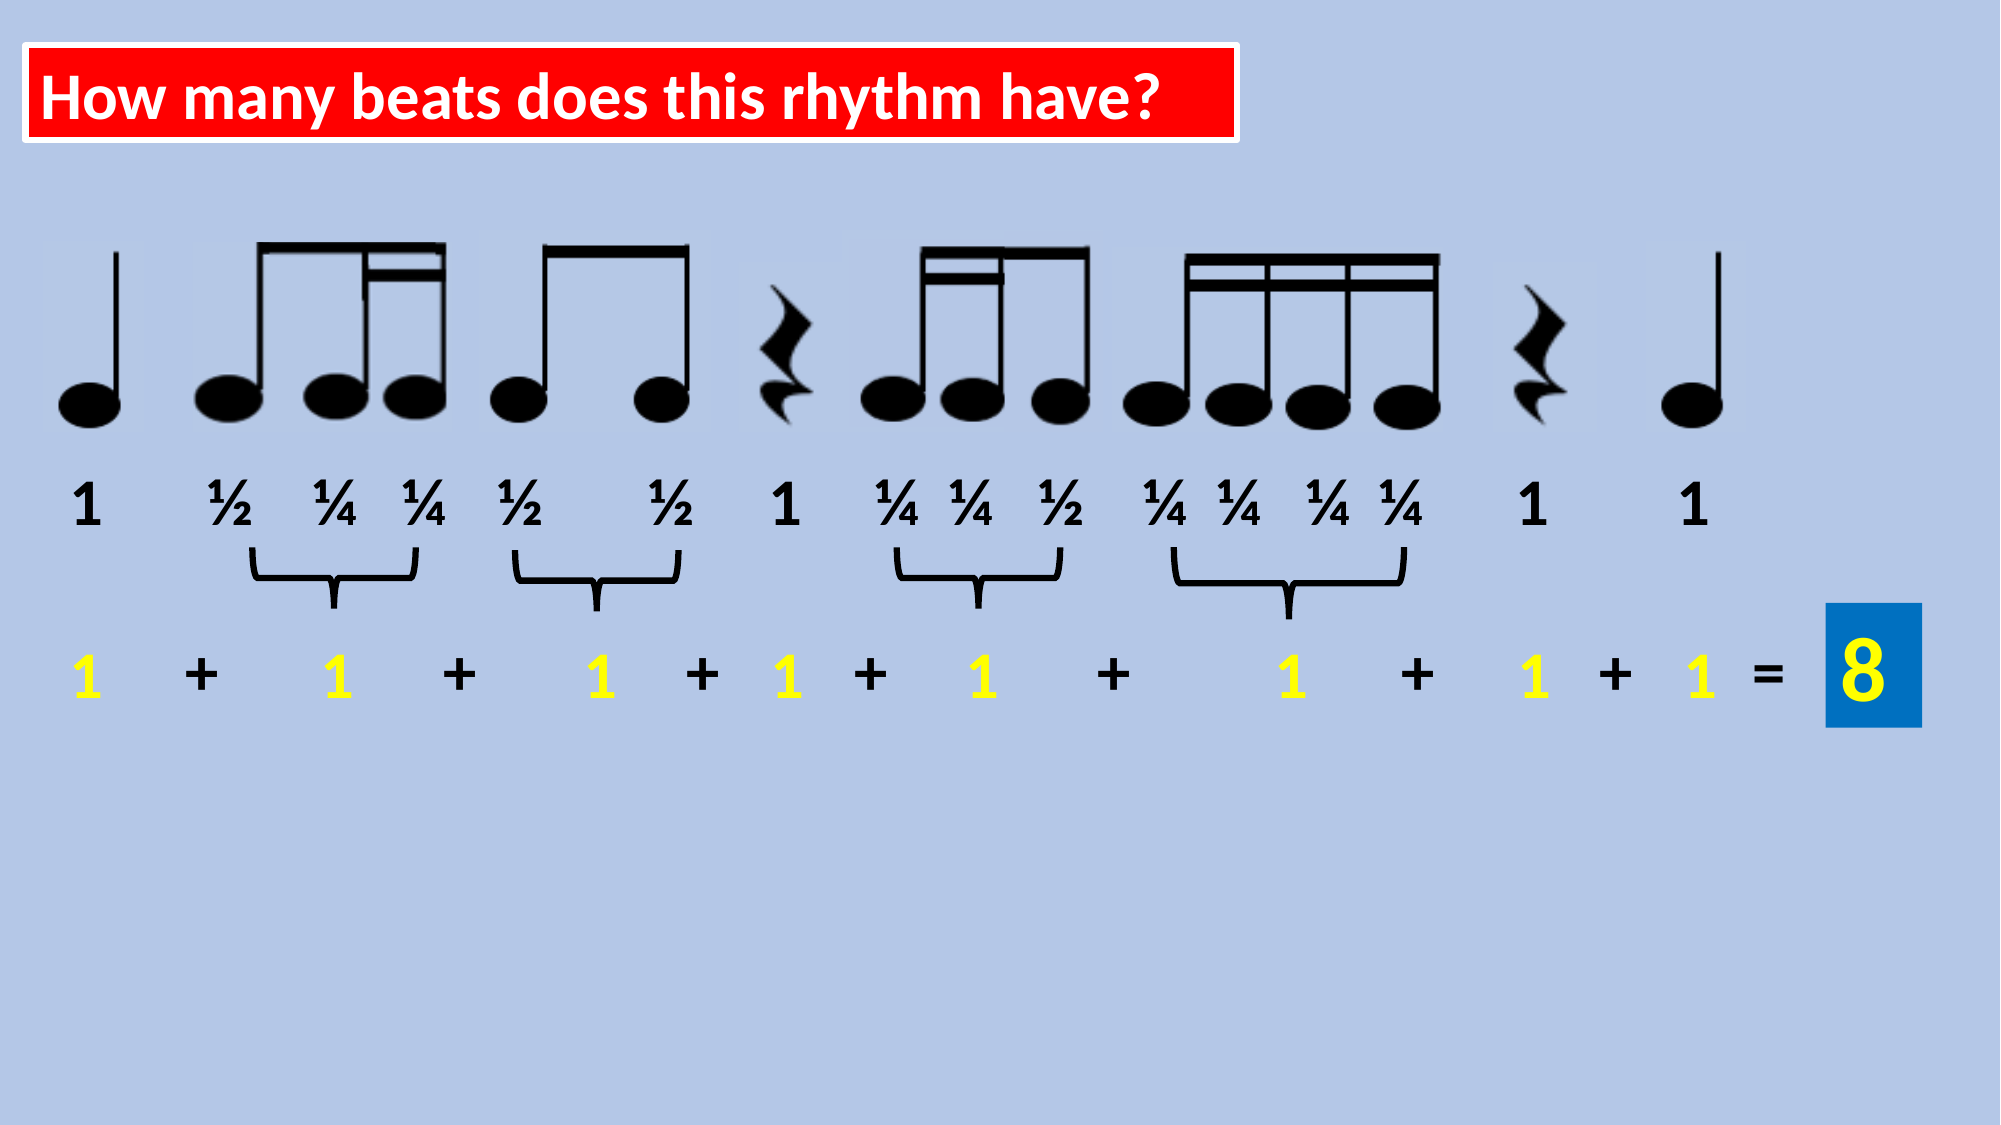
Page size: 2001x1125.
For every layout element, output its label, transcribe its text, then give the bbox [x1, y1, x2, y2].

text_box 8 [1825, 602, 1923, 728]
text_box ¼ ¼ ¼ ¼ [1128, 451, 1466, 546]
text_box How many beats does this rhythm have? [25, 45, 1237, 141]
text_box 1 [54, 624, 152, 720]
text_box ½ ½ [482, 451, 710, 546]
picture [192, 242, 453, 432]
picture [1645, 241, 1746, 432]
text_box 1 [1500, 451, 1597, 546]
text_box [896, 547, 1061, 609]
picture [43, 241, 144, 432]
text_box 1 [1661, 451, 1759, 546]
text_box [1173, 547, 1405, 620]
picture [1112, 247, 1443, 432]
picture [738, 230, 1103, 432]
text_box ¼ ¼ ½ [861, 451, 1128, 546]
picture [479, 230, 711, 432]
text_box 1 [754, 451, 851, 546]
text_box [251, 547, 417, 609]
text_box + + + + + + + = [65, 621, 1825, 717]
text_box [514, 550, 679, 612]
picture [1492, 262, 1598, 432]
text_box ½ ¼ ¼ [192, 451, 480, 546]
text_box 1 [54, 451, 152, 546]
